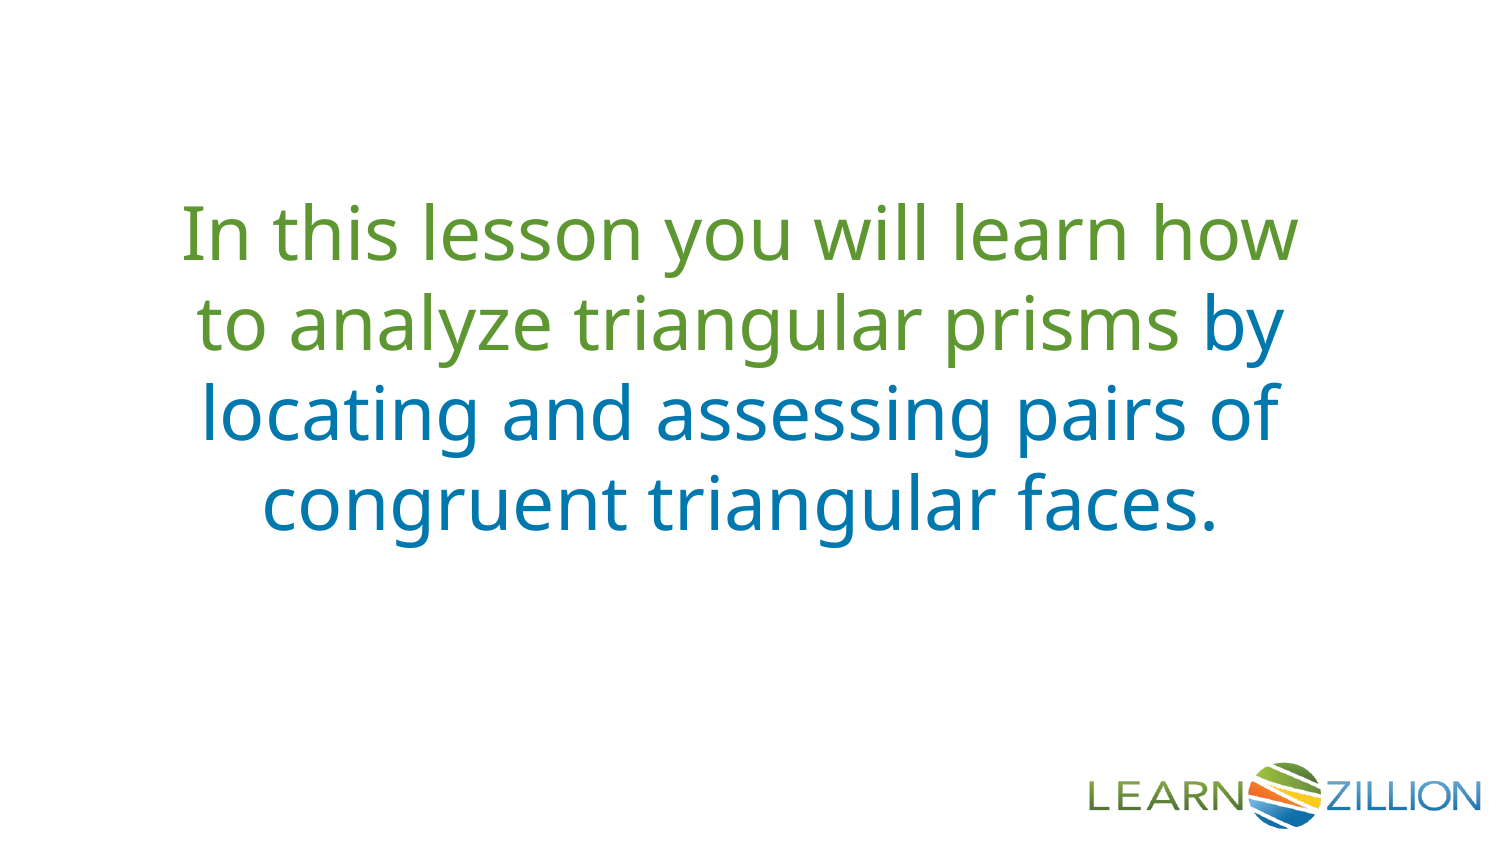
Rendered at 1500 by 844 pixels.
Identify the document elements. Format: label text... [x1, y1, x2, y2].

text_box In this lesson you will learn how to analyze triangular prisms by locating and assessing pairs of congruent triangular faces. [131, 178, 1350, 553]
picture [1087, 759, 1482, 831]
